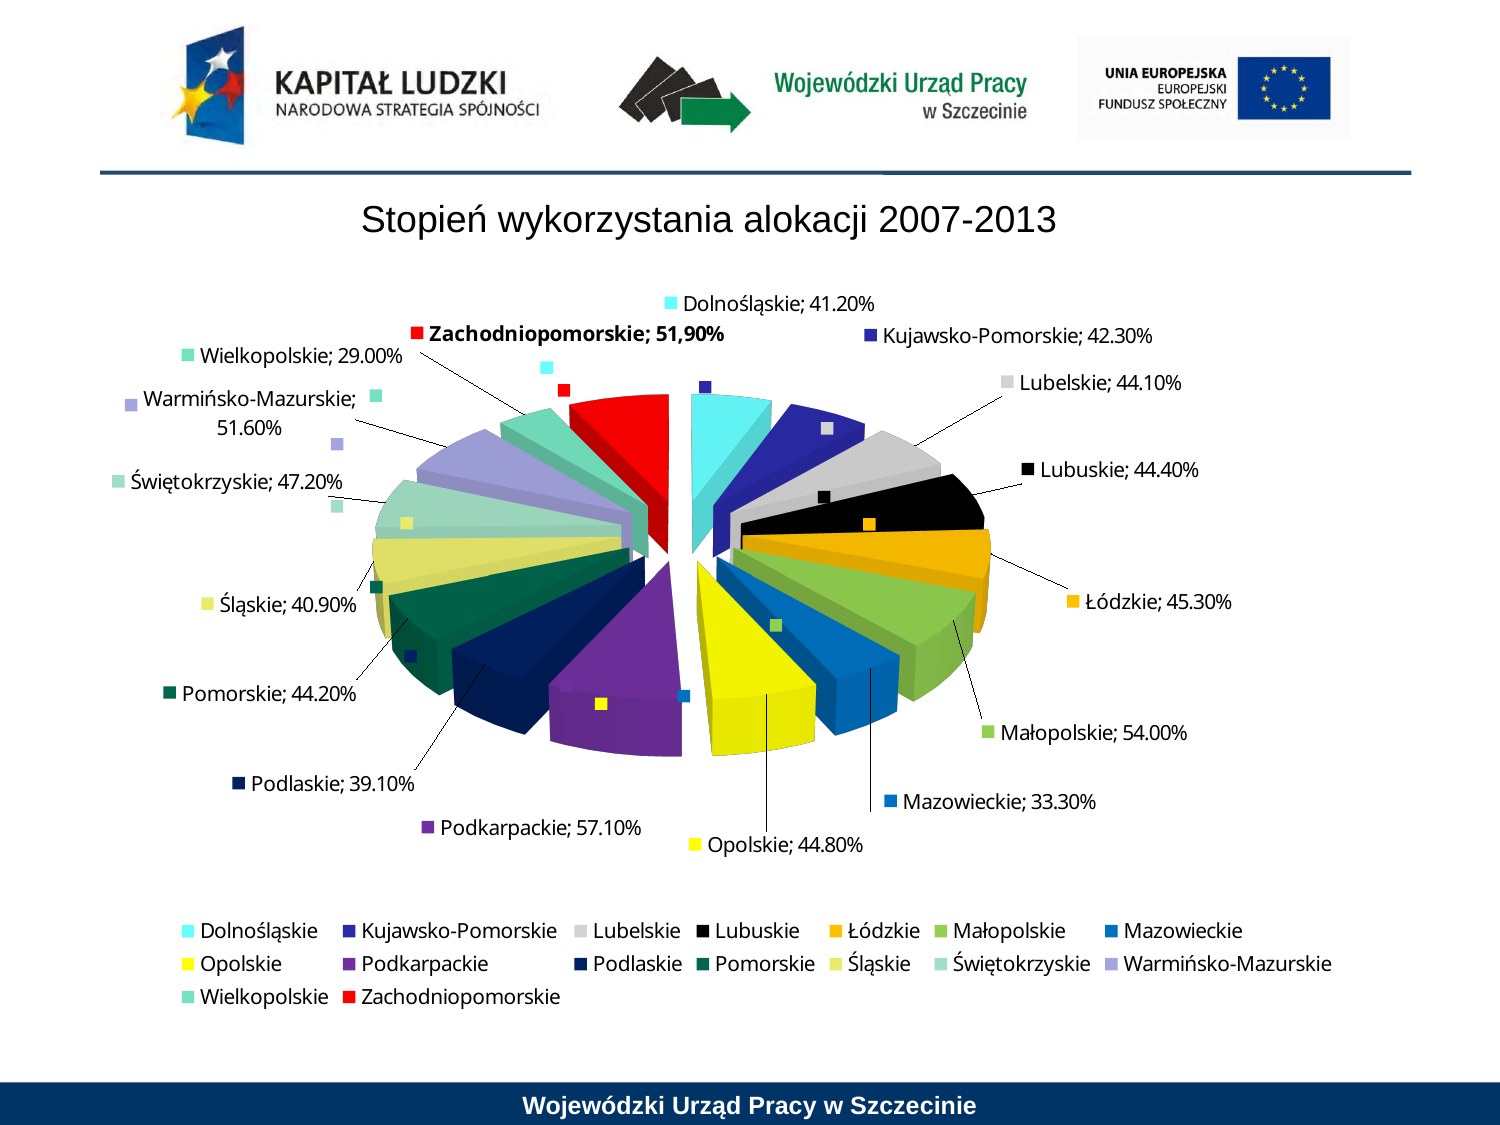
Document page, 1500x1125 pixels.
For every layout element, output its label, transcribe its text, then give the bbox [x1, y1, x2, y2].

picture [159, 24, 1353, 149]
text_box Stopień wykorzystania alokacji 2007-2013 [234, 187, 1184, 248]
chart [111, 255, 1383, 1017]
